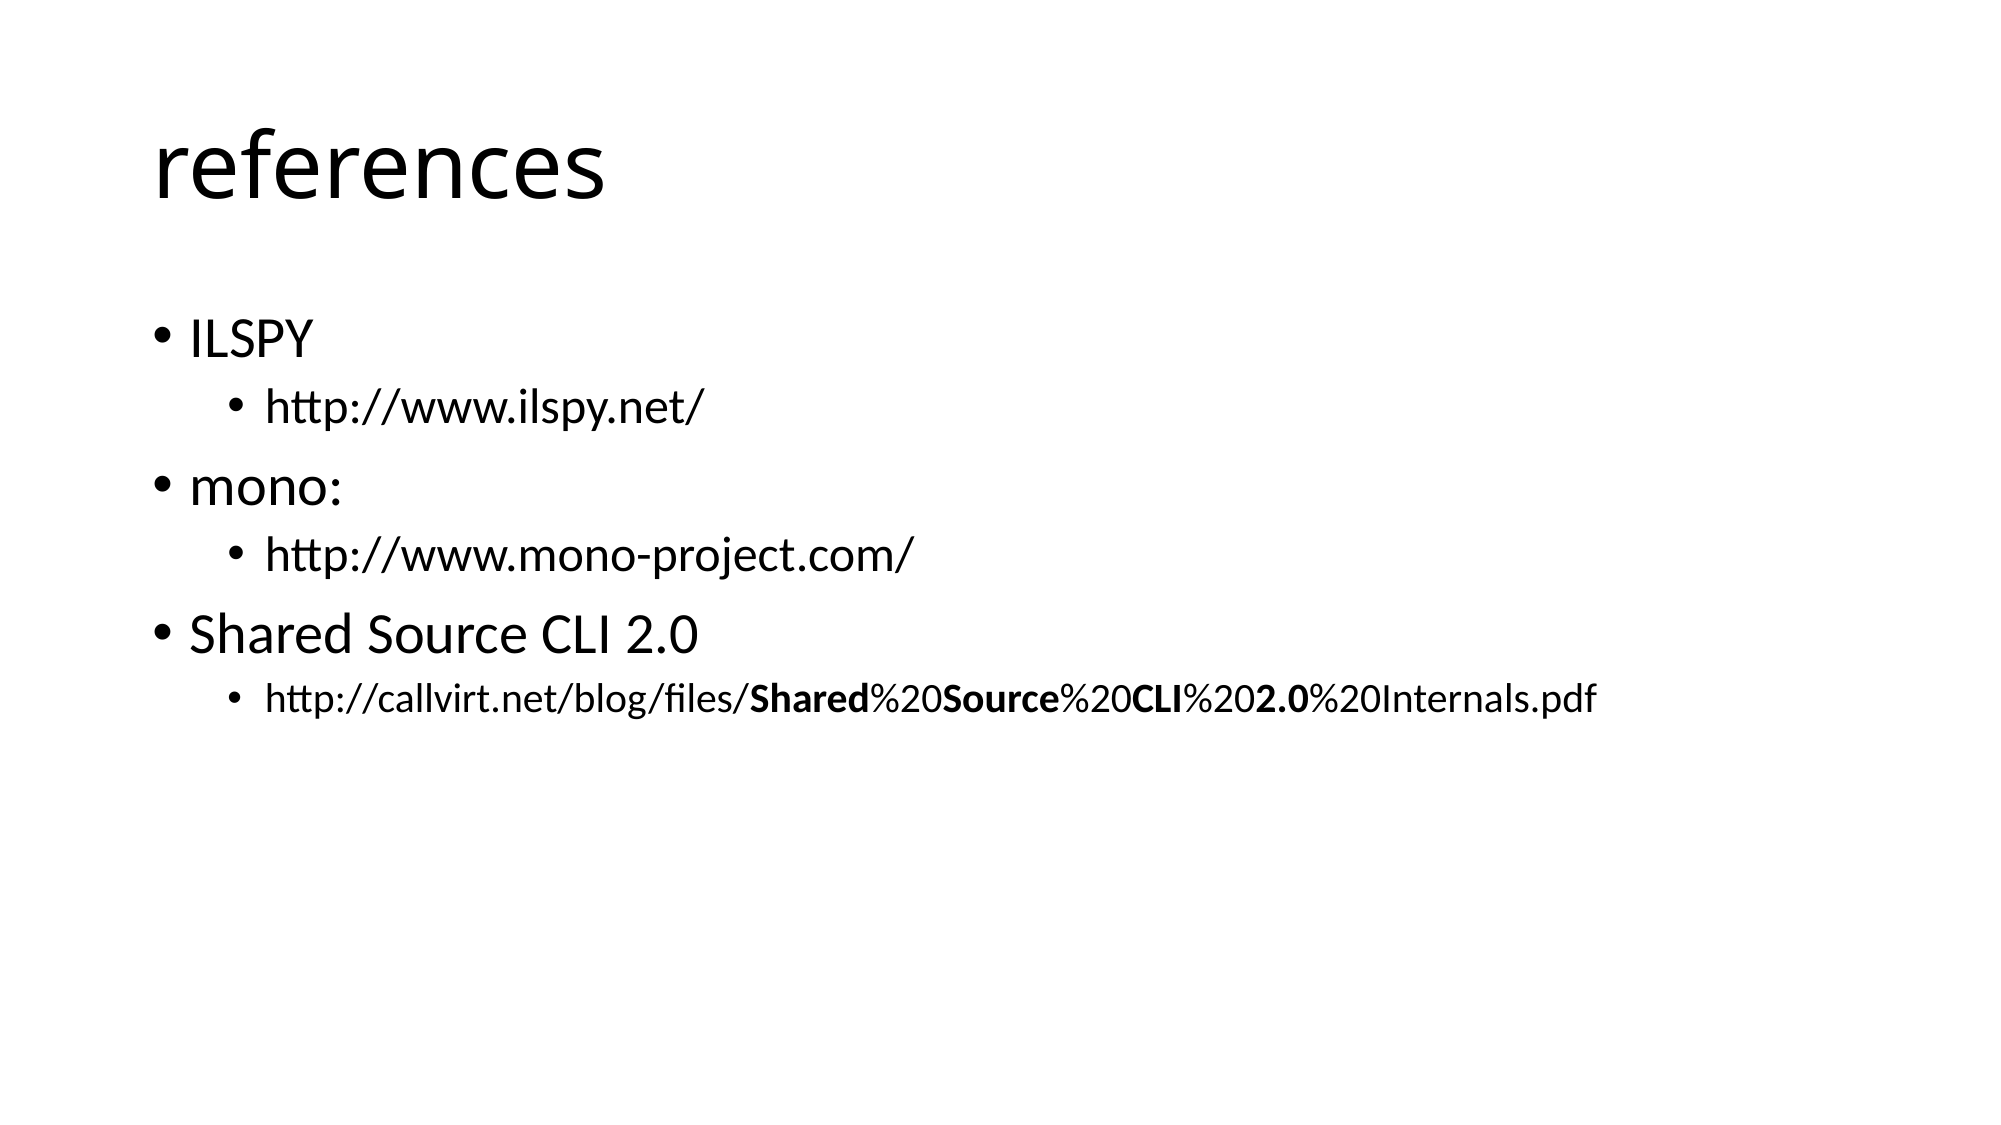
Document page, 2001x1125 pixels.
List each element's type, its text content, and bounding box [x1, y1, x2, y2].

list ILSPY http://www.ilspy.net/ mono: http://www.mono-project.com/ Shared Source CLI 2.0 http://callvirt.net/blog/files/Shared%20Source%20CLI%202.0%20Internals.pdf‎ [137, 299, 1863, 1014]
title references [137, 59, 1863, 278]
